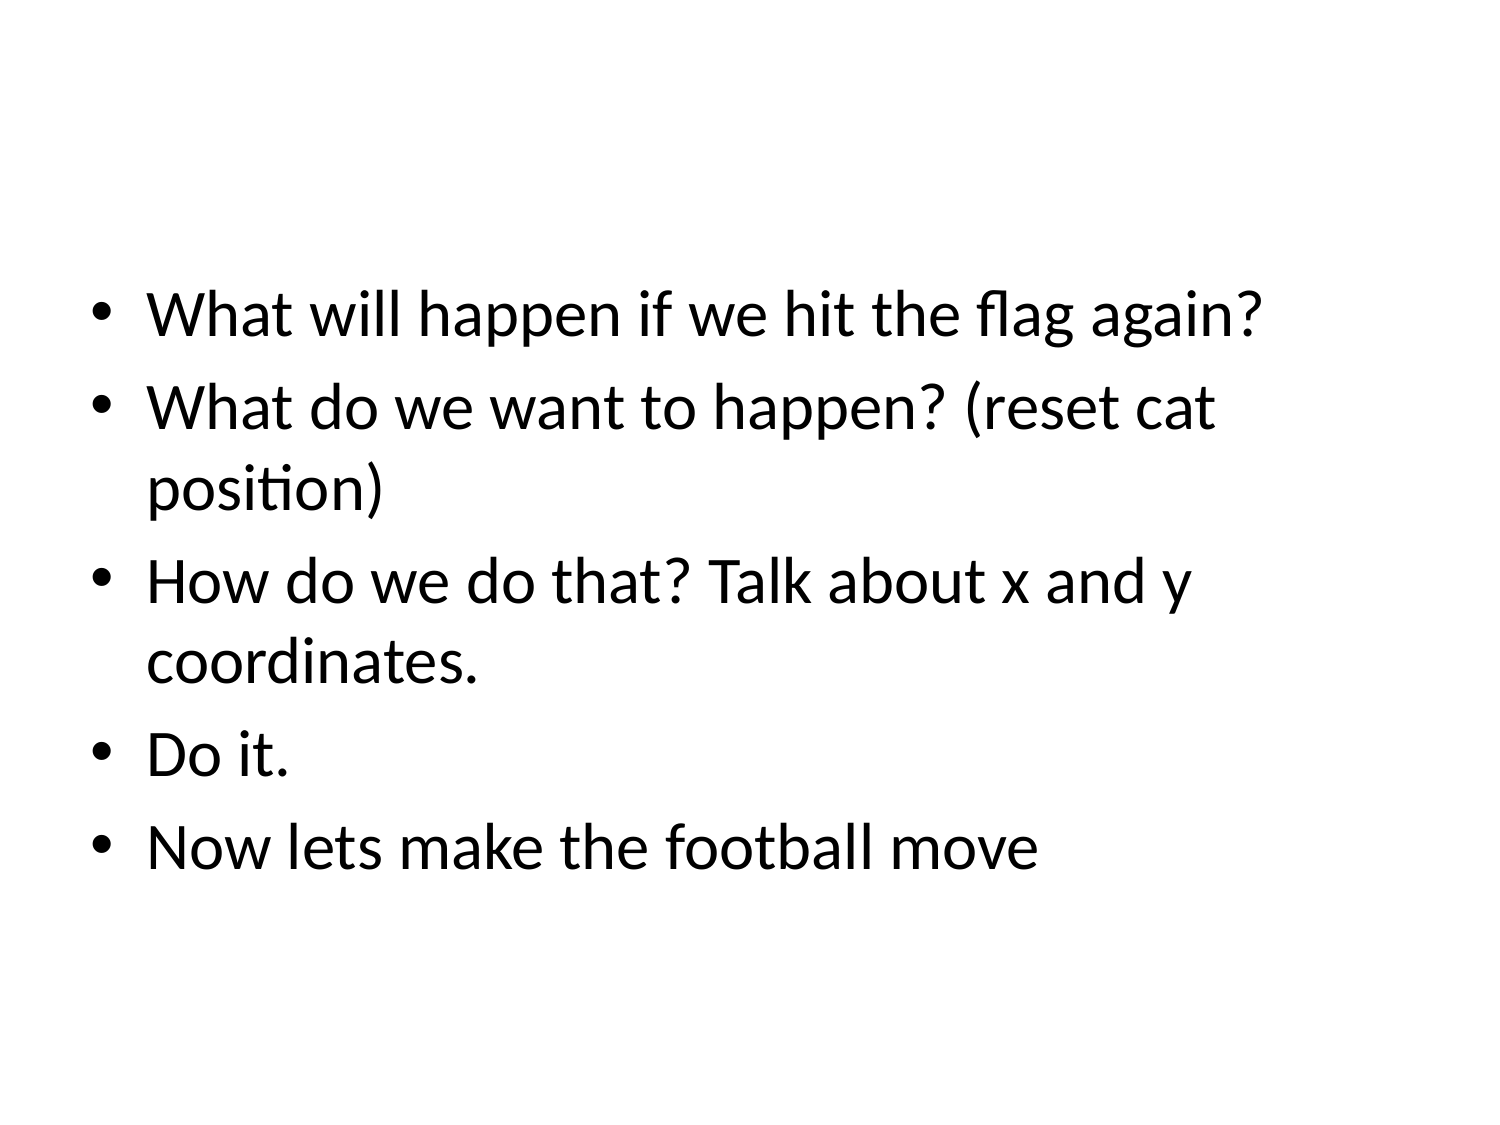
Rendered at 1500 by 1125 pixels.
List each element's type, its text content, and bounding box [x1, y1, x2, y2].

list What will happen if we hit the flag again? What do we want to happen? (reset cat position) How do we do that? Talk about x and y coordinates. Do it. Now lets make the football move [75, 262, 1425, 1005]
